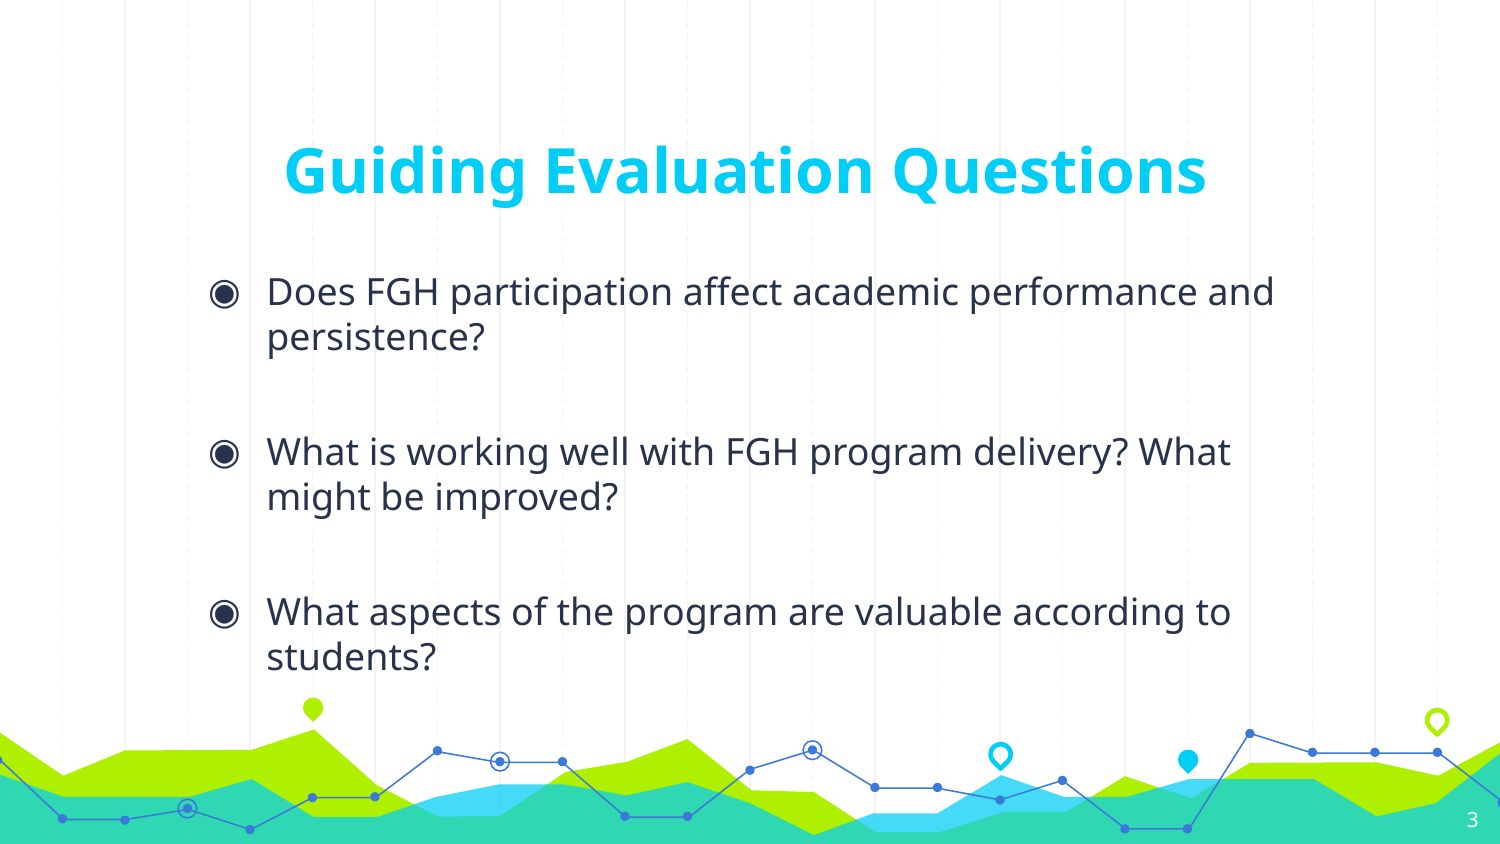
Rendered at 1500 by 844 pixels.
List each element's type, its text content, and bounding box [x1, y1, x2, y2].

title Guiding Evaluation Questions [171, 103, 1320, 222]
slide_number 3 [1403, 791, 1494, 844]
list Does FGH participation affect academic performance and persistence? What is working well with FGH program delivery? What might be improved? What aspects of the program are valuable according to students? [176, 252, 1325, 568]
